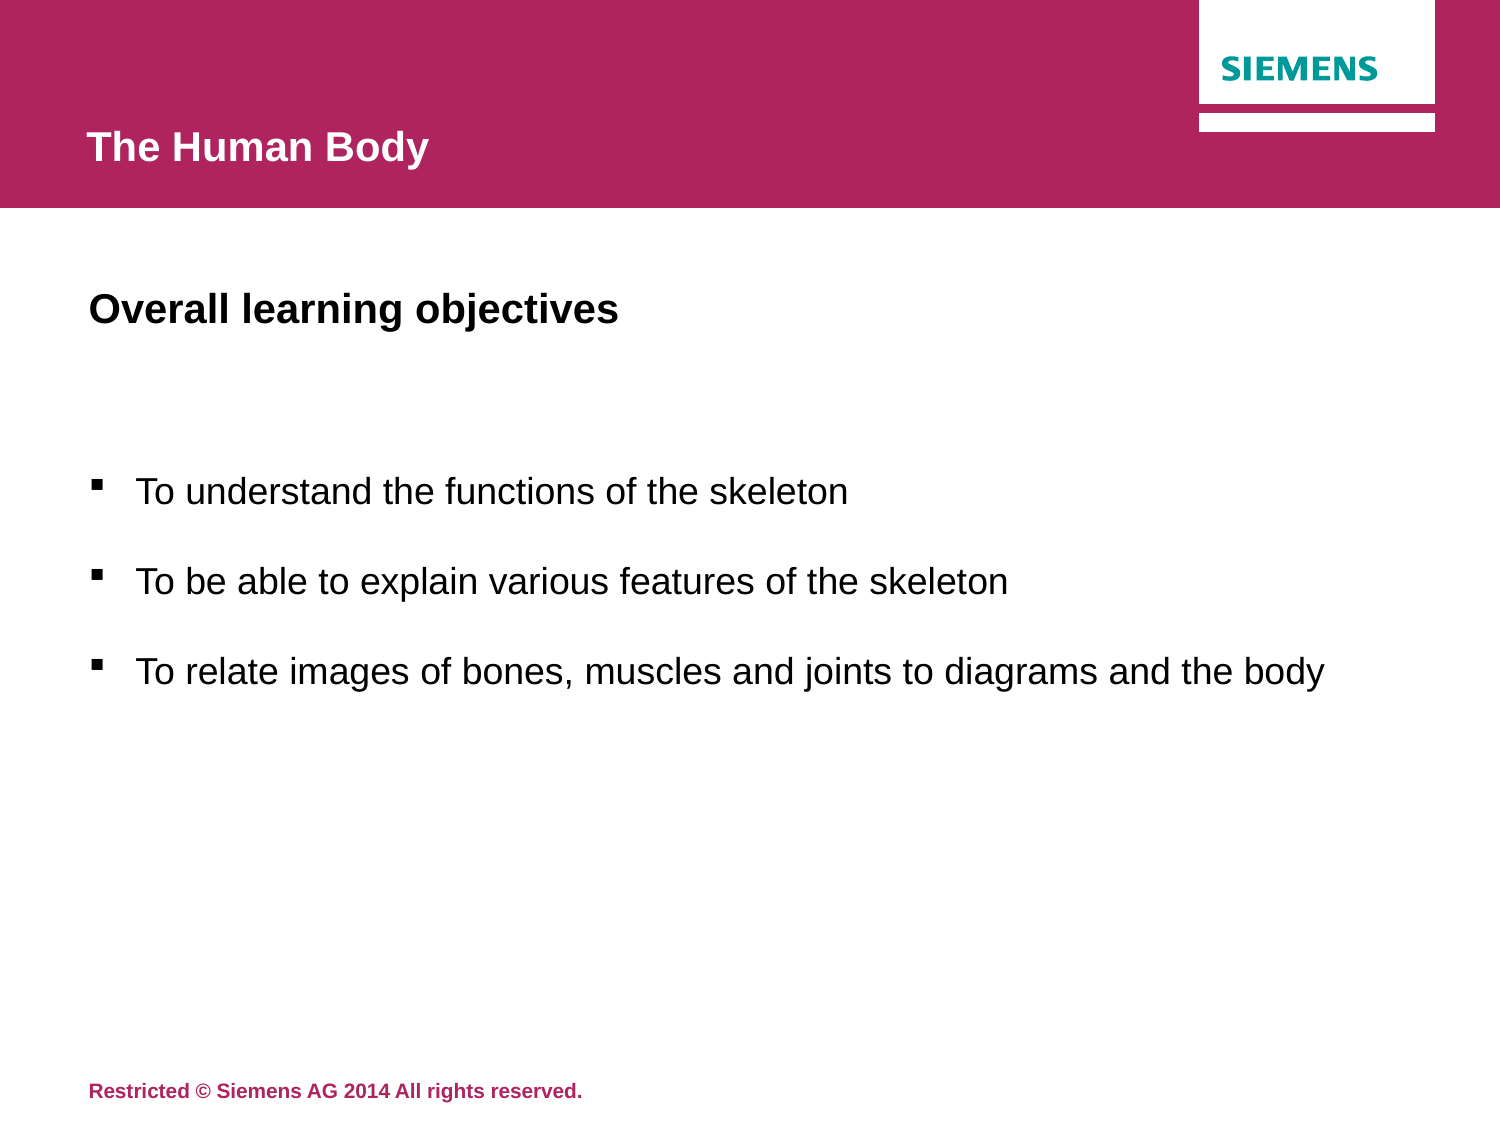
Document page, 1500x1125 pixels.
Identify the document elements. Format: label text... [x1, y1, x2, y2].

title The Human Body [0, 0, 1455, 209]
list Overall learning objectives To understand the functions of the skeleton To be able to explain various features of the skeleton To relate images of bones, muscles and joints to diagrams and the body [88, 231, 1436, 1012]
